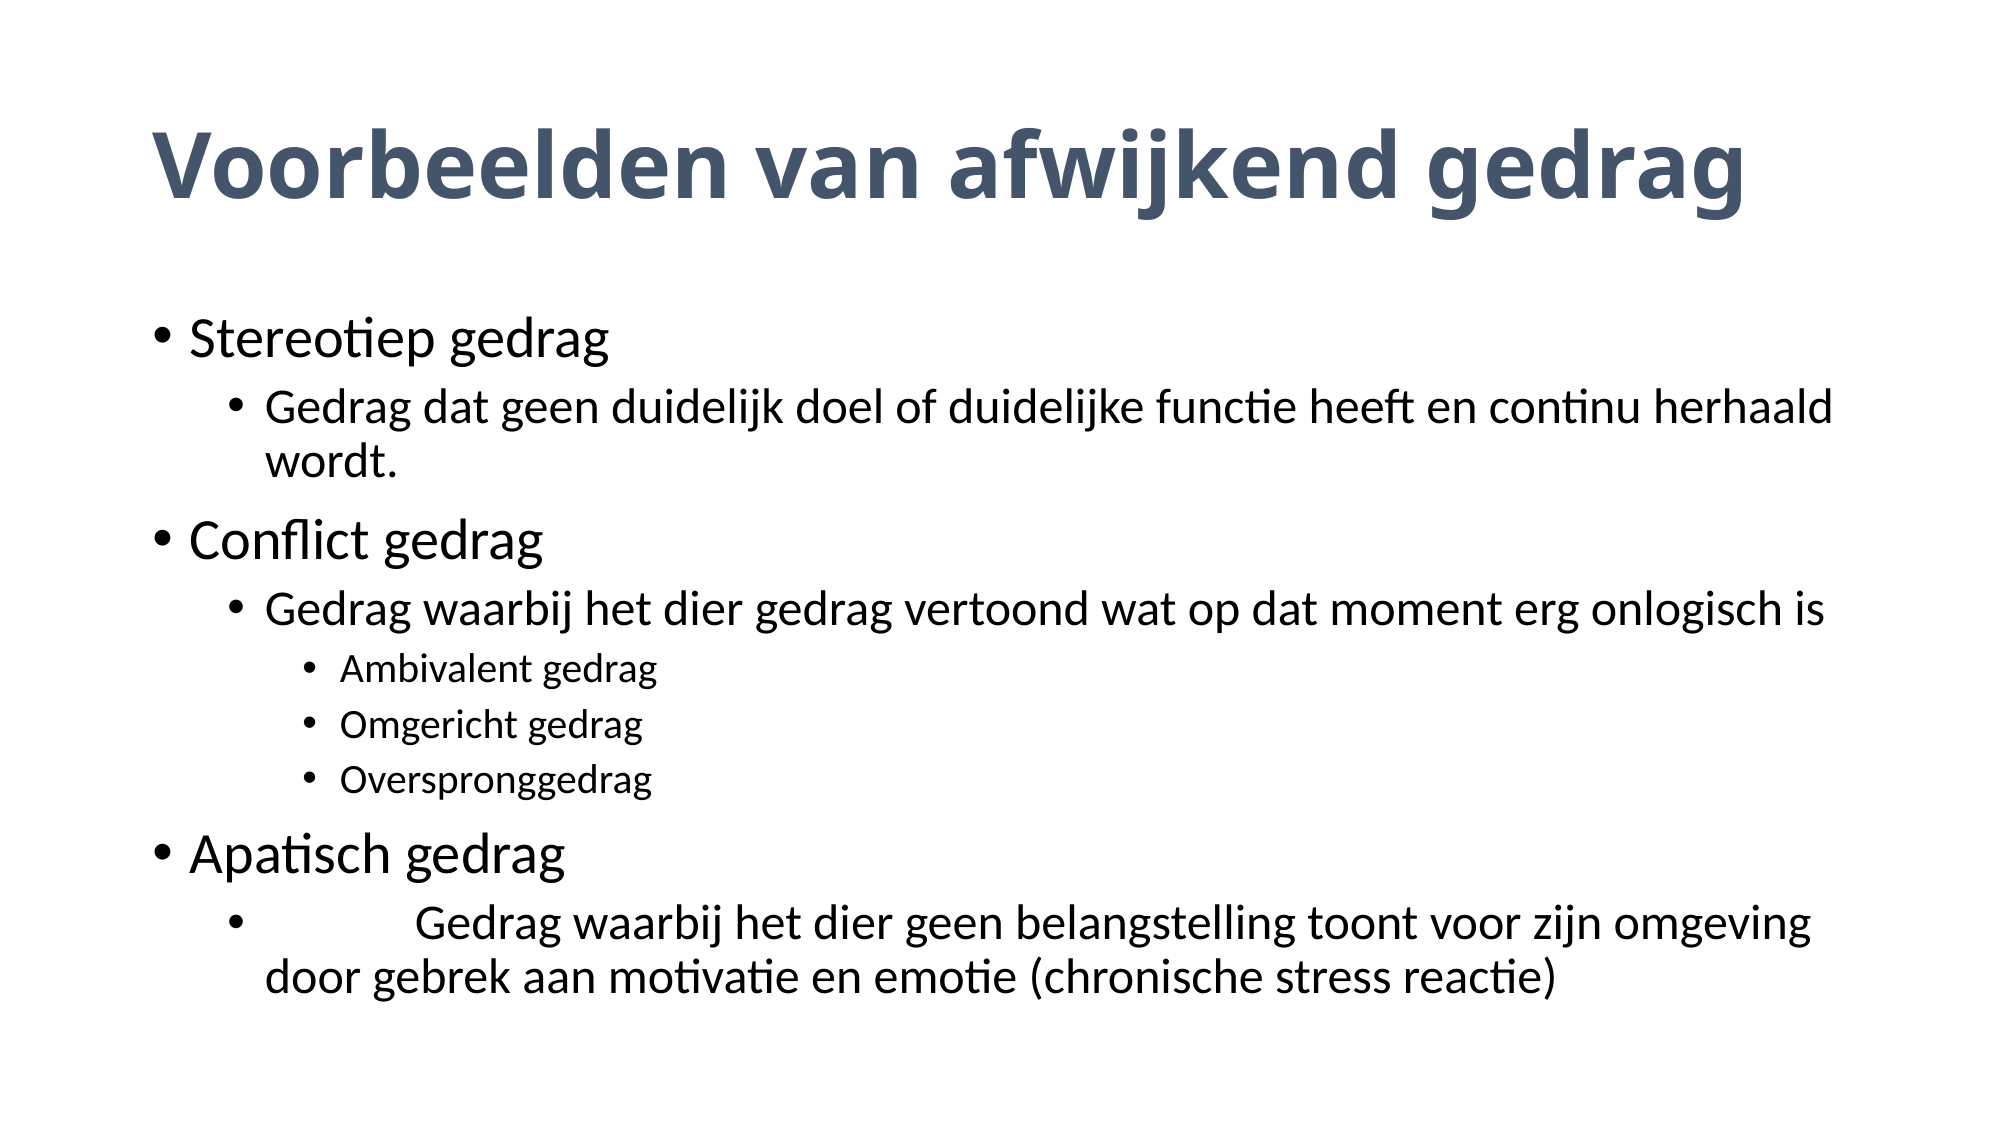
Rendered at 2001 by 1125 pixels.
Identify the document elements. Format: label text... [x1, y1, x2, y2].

title Voorbeelden van afwijkend gedrag [137, 59, 1863, 278]
list Stereotiep gedrag Gedrag dat geen duidelijk doel of duidelijke functie heeft en continu herhaald wordt. Conflict gedrag Gedrag waarbij het dier gedrag vertoond wat op dat moment erg onlogisch is Ambivalent gedrag Omgericht gedrag Overspronggedrag Apatisch gedrag Gedrag waarbij het dier geen belangstelling toont voor zijn omgeving door gebrek aan motivatie en emotie (chronische stress reactie) [137, 299, 1863, 1014]
